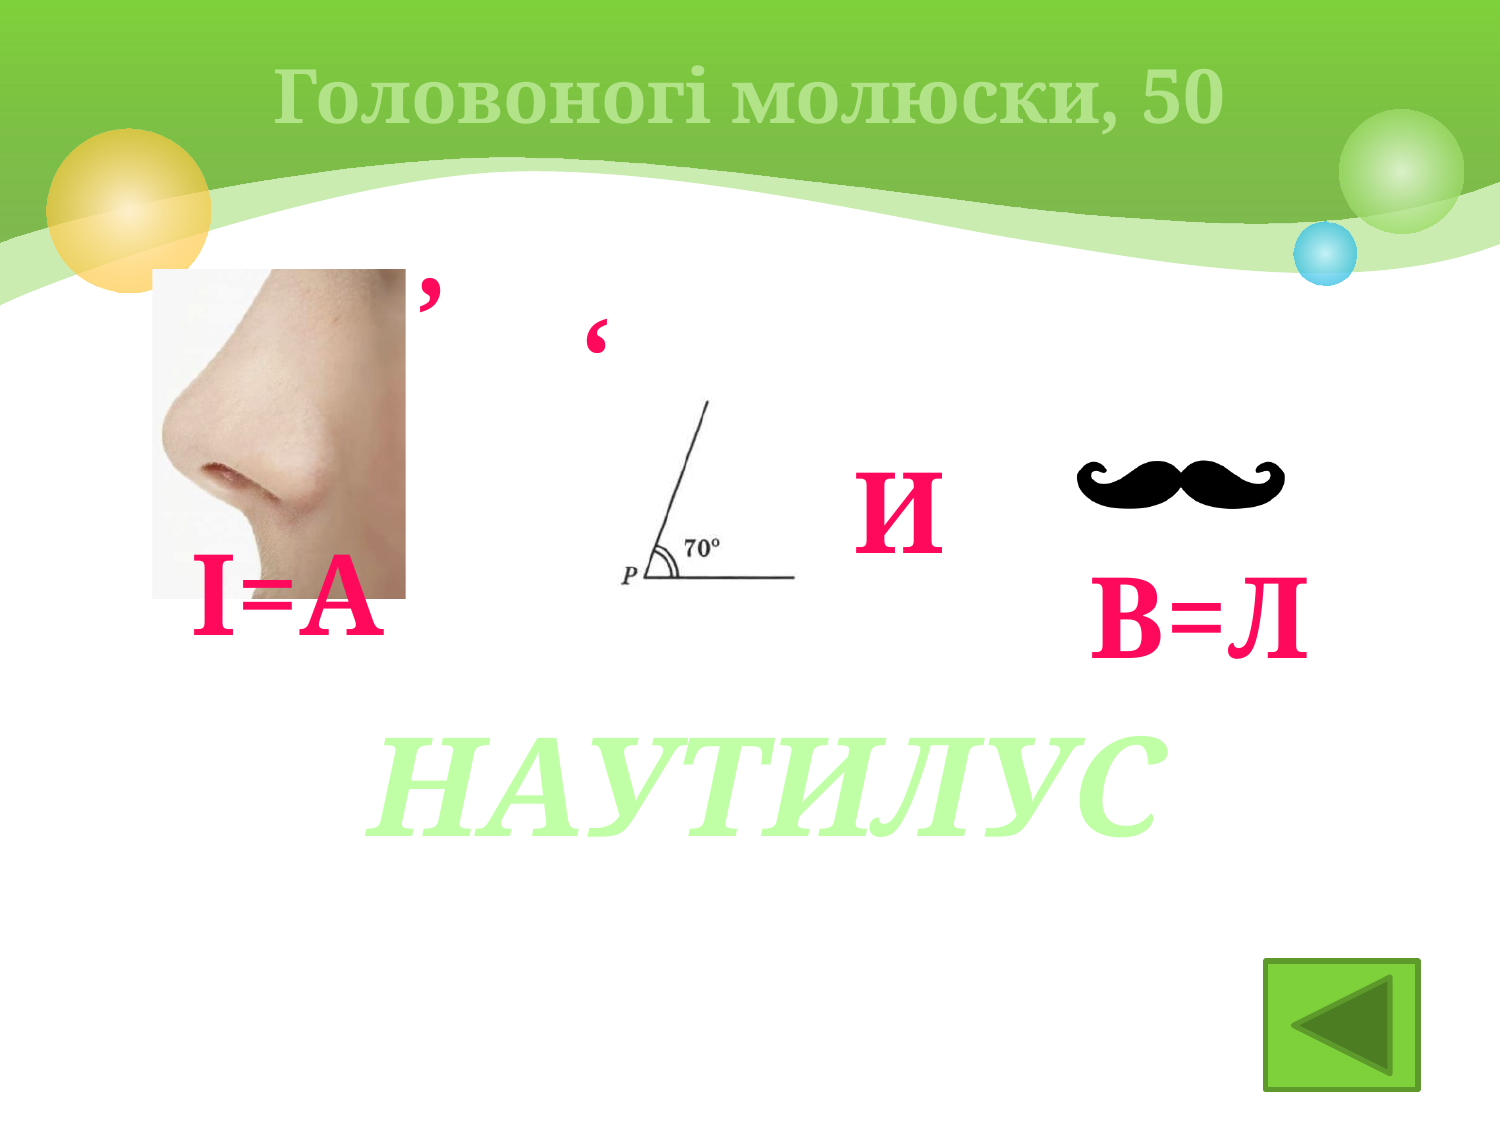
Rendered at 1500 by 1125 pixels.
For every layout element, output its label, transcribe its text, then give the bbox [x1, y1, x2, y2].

text_box В=Л [1074, 538, 1326, 689]
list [151, 269, 407, 599]
text_box , [400, 175, 464, 326]
text_box , [564, 306, 628, 457]
title Головоногі молюски, 50 [75, 0, 1425, 188]
text_box НАУТИЛУС [152, 691, 1381, 872]
picture [1065, 433, 1301, 535]
text_box І=А [176, 607, 400, 666]
text_box И [838, 433, 961, 584]
picture [608, 374, 809, 609]
text_box [1263, 958, 1421, 1092]
